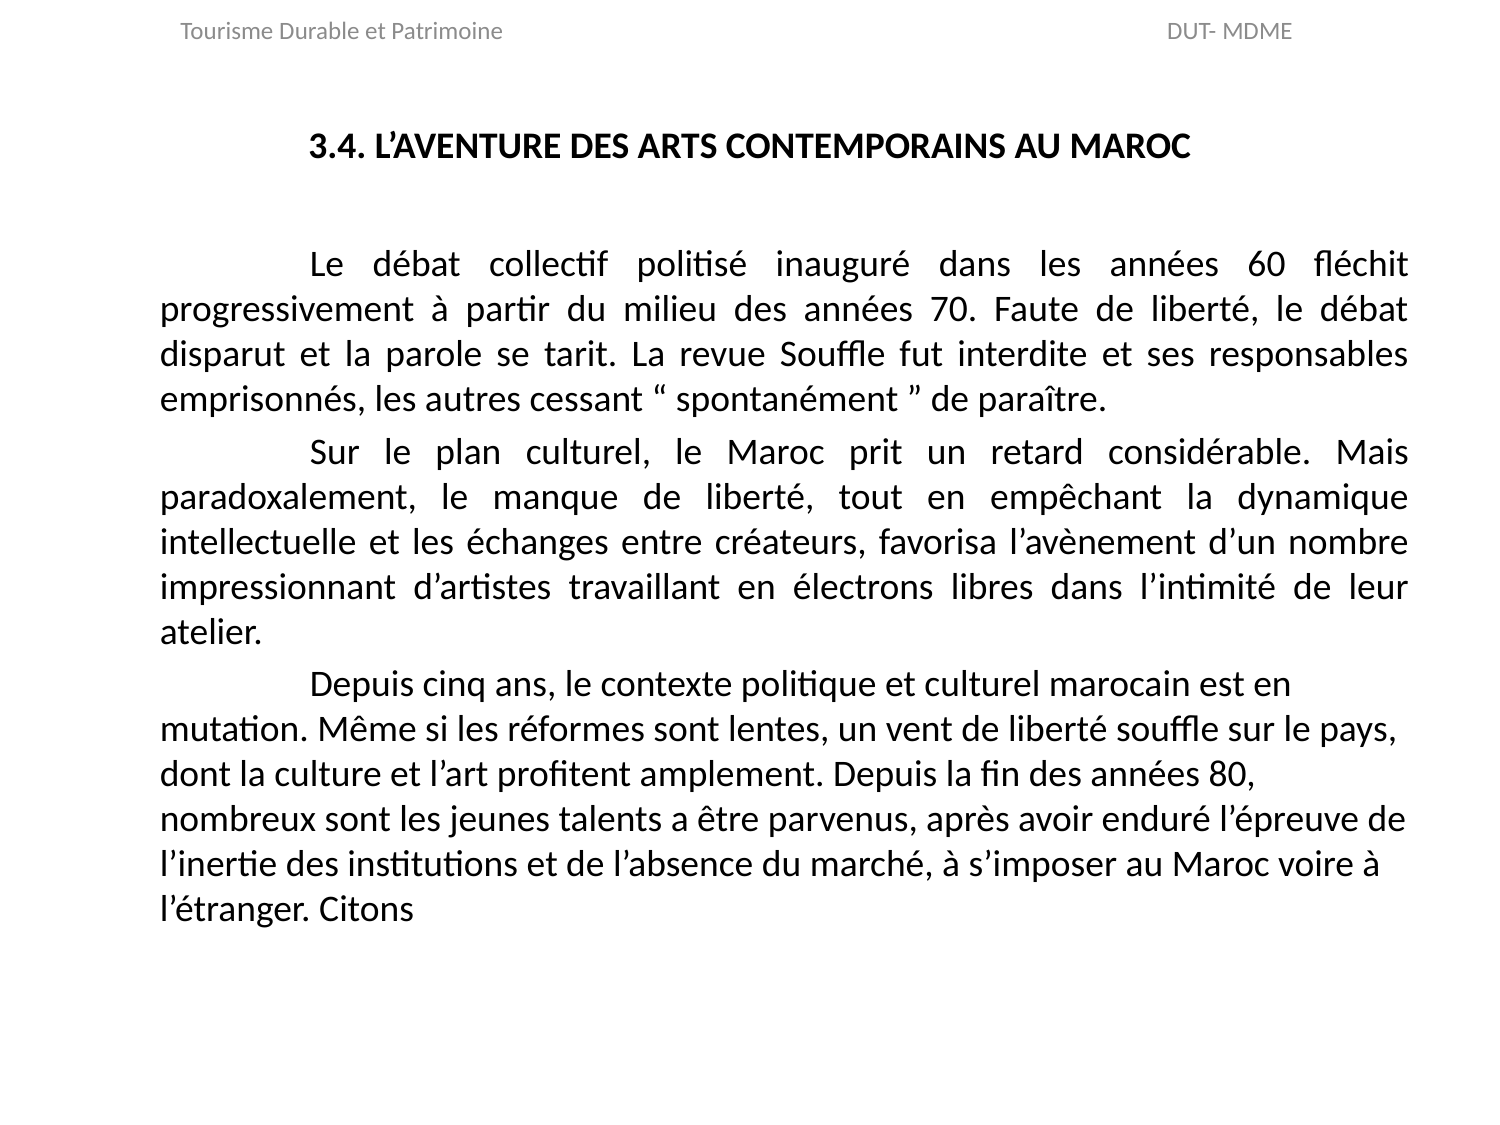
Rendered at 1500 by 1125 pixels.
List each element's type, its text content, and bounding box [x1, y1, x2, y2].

footer Tourisme Durable et Patrimoine DUT- MDME [41, 0, 1436, 60]
list Le débat collectif politisé inauguré dans les années 60 fléchit progressivement à partir du milieu des années 70. Faute de liberté, le débat disparut et la parole se tarit. La revue Souffle fut interdite et ses responsables emprisonnés, les autres cessant “ spontanément ” de paraître. Sur le plan culturel, le Maroc prit un retard considérable. Mais paradoxalement, le manque de liberté, tout en empêchant la dynamique intellectuelle et les échanges entre créateurs, favorisa l’avènement d’un nombre impressionnant d’artistes travaillant en électrons libres dans l’intimité de leur atelier. Depuis cinq ans, le contexte politique et culturel marocain est en mutation. Même si les réformes sont lentes, un vent de liberté souffle sur le pays, dont la culture et l’art profitent amplement. Depuis la fin des années 80, nombreux sont les jeunes talents a être parvenus, après avoir enduré l’épreuve de l’inertie des institutions et de l’absence du marché, à s’imposer au Maroc voire à l’étranger. Citons [88, 231, 1425, 988]
title 3.4. L’AVENTURE DES ARTS CONTEMPORAINS AU MAROC [75, 90, 1425, 197]
